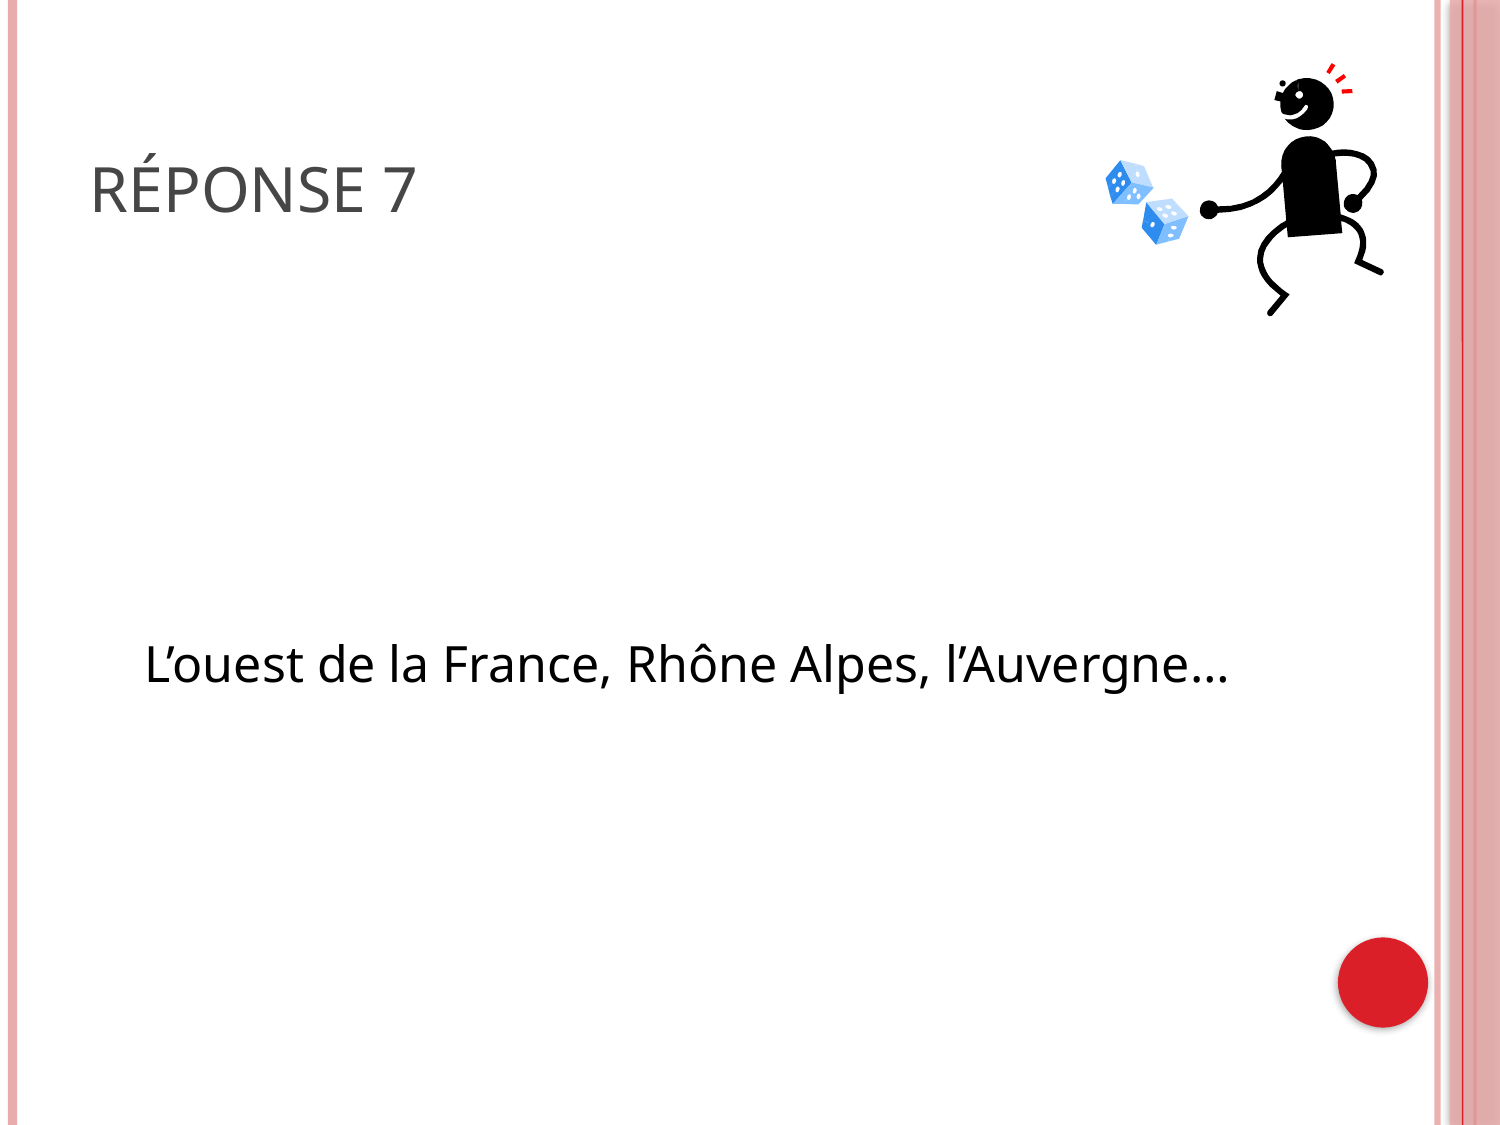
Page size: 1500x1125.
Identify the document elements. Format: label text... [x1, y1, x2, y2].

picture [1118, 45, 1413, 305]
list L’ouest de la France, Rhône Alpes, l’Auvergne… [74, 262, 1301, 1063]
title Réponse 7 [75, 45, 1116, 233]
